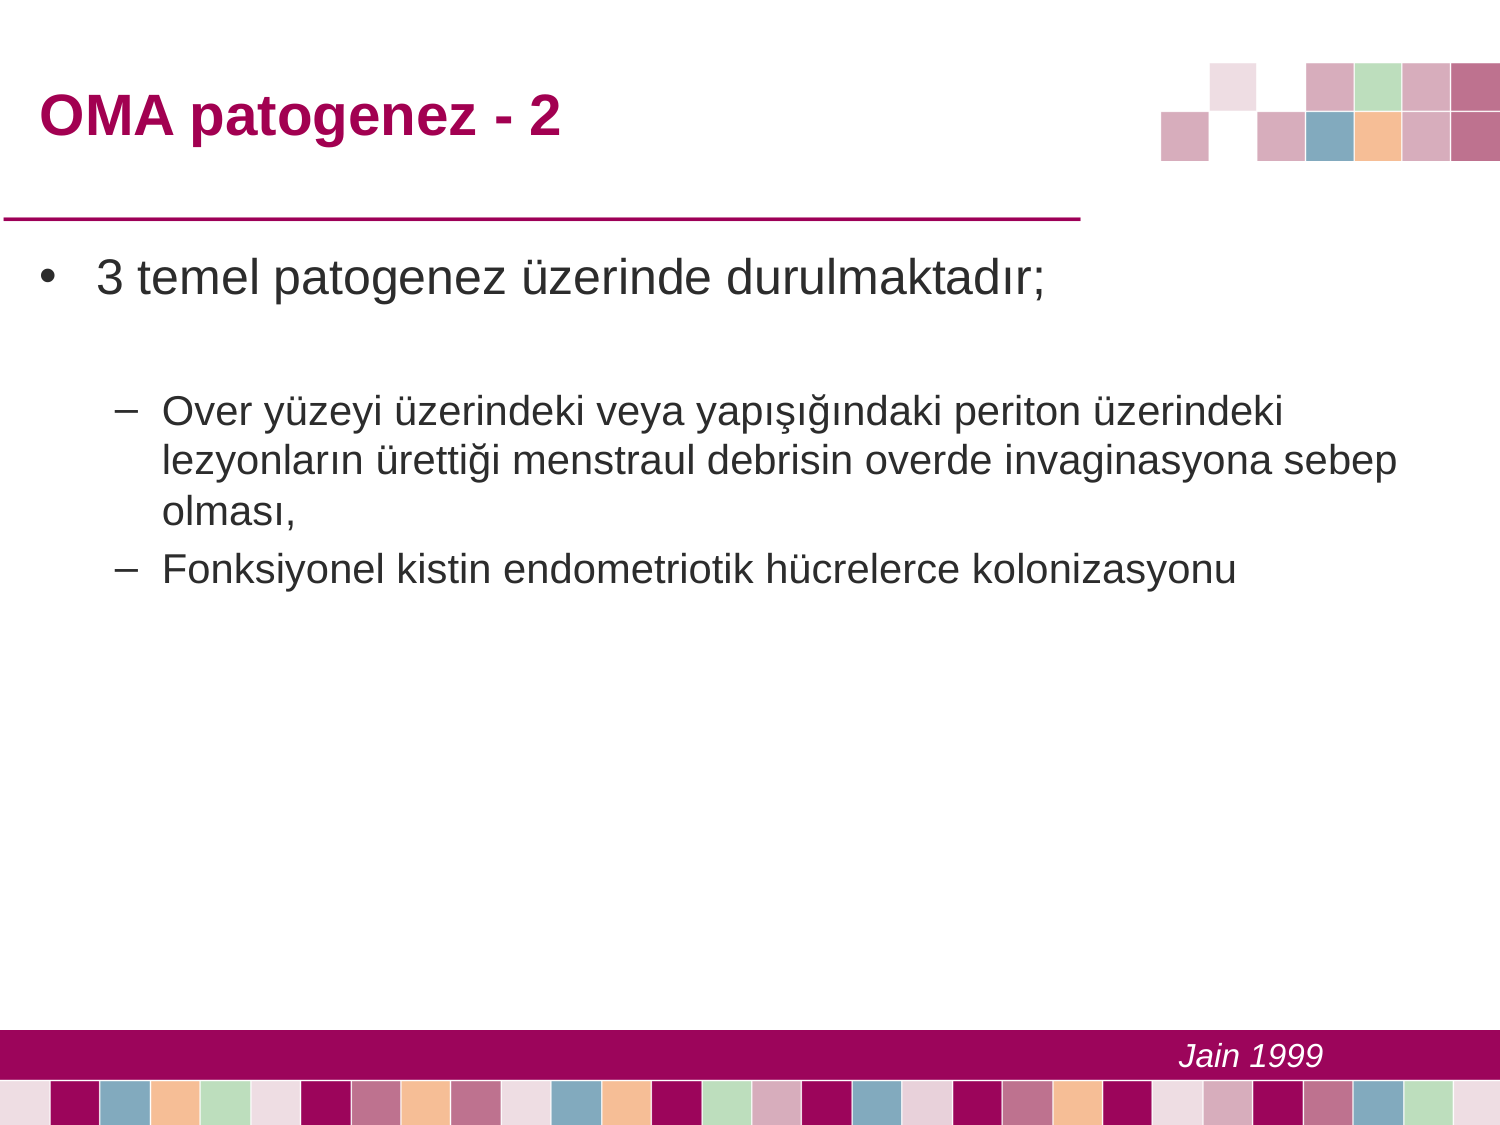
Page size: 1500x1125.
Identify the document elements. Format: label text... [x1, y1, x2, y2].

picture [1149, 62, 1500, 161]
picture [0, 1030, 1500, 1125]
title OMA patogenez - 2 [24, 12, 1138, 213]
text_box Jain 1999 [1164, 1026, 1339, 1082]
list 3 temel patogenez üzerinde durulmaktadır; Over yüzeyi üzerindeki veya yapışığındaki periton üzerindeki lezyonların ürettiği menstraul debrisin overde invaginasyona sebep olması, Fonksiyonel kistin endometriotik hücrelerce kolonizasyonu [24, 237, 1476, 1013]
picture [0, 212, 1088, 227]
